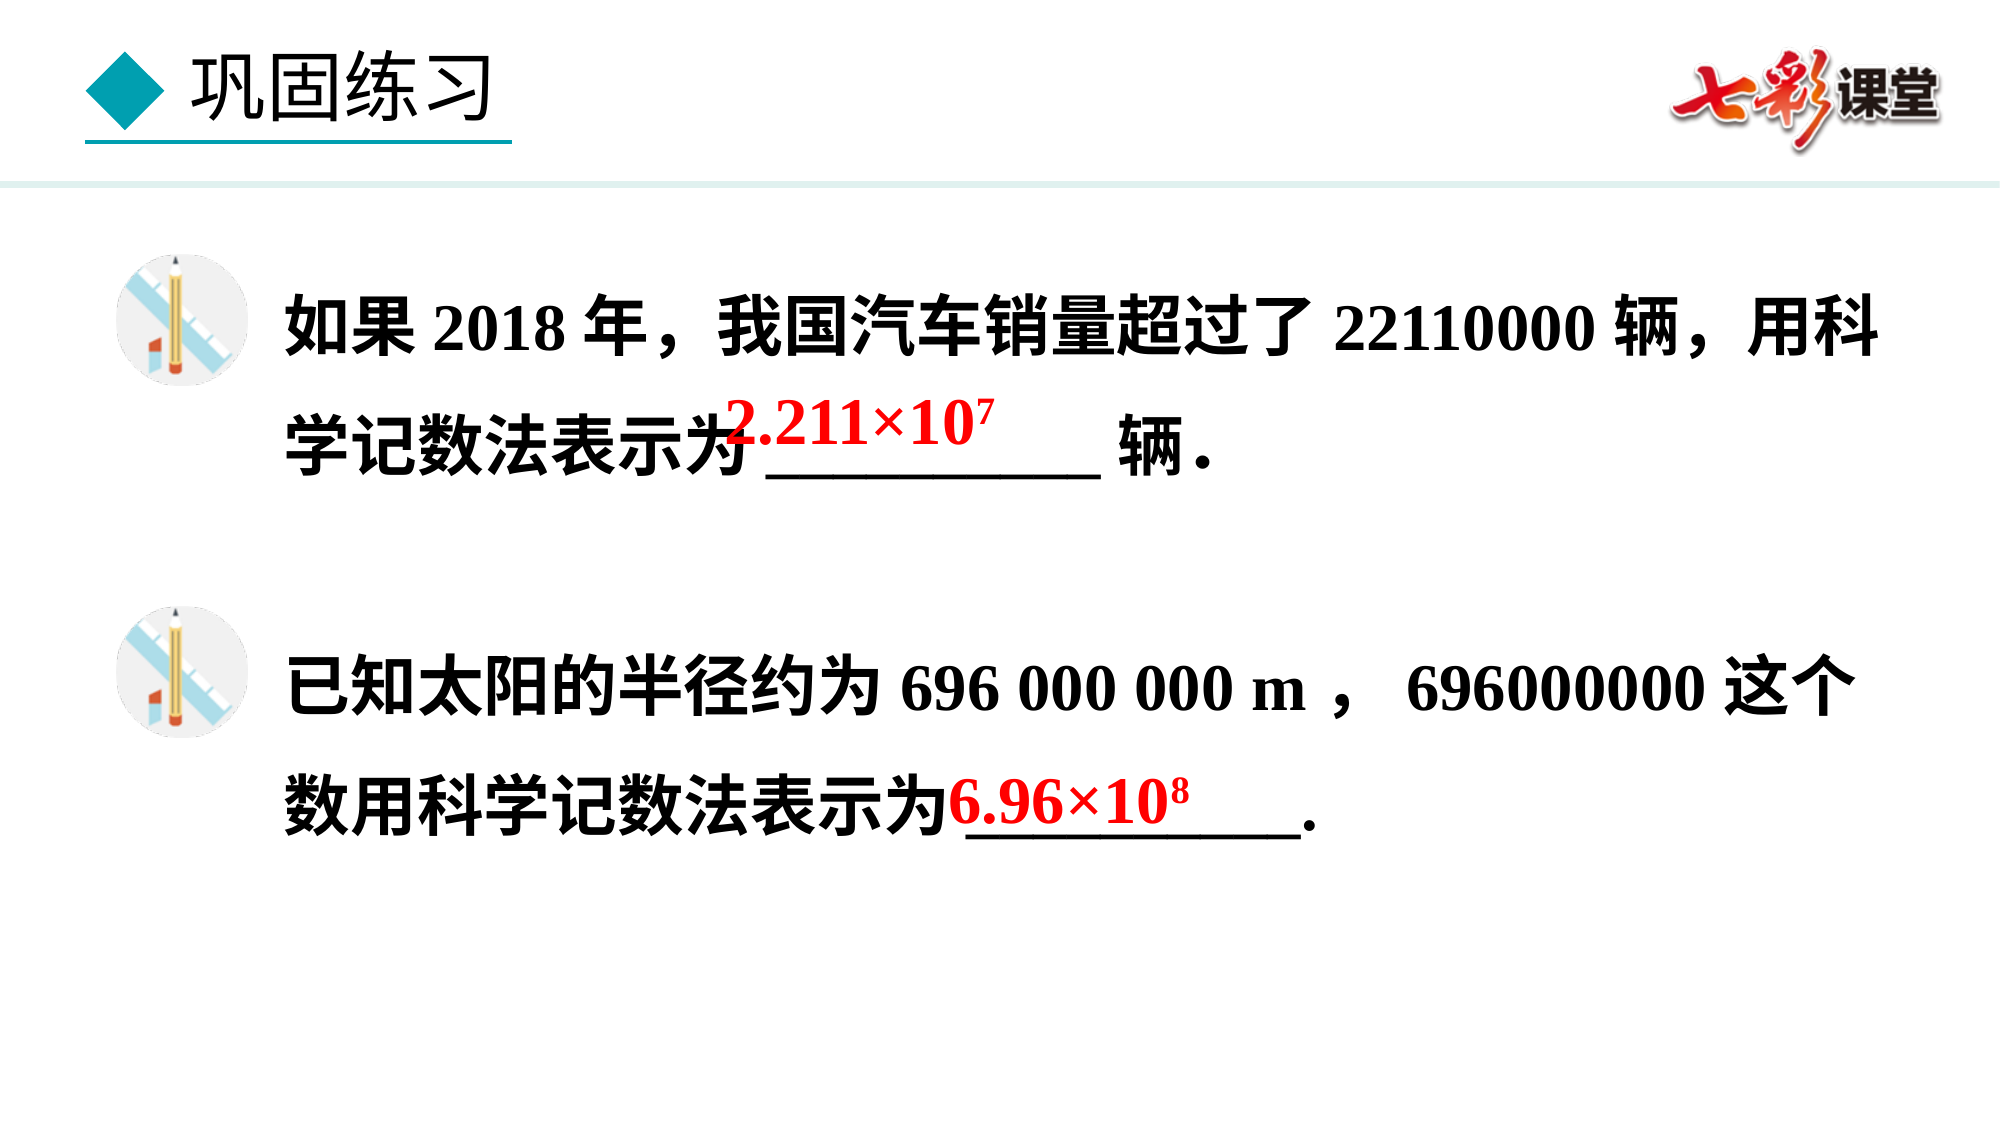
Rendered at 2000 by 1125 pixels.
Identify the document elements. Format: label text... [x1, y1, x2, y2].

picture [116, 254, 248, 386]
text_box 如果2018年，我国汽车销量超过了22110000辆，用科学记数法表示为__________辆． 已知太阳的半径约为696 000 000 m，696000000这个数用科学记数法表示为__________. [263, 234, 1926, 854]
picture [1666, 42, 1948, 157]
picture [116, 606, 248, 738]
text_box 2.211×107 [704, 367, 1016, 468]
text_box 6.96×108 [861, 707, 1230, 848]
